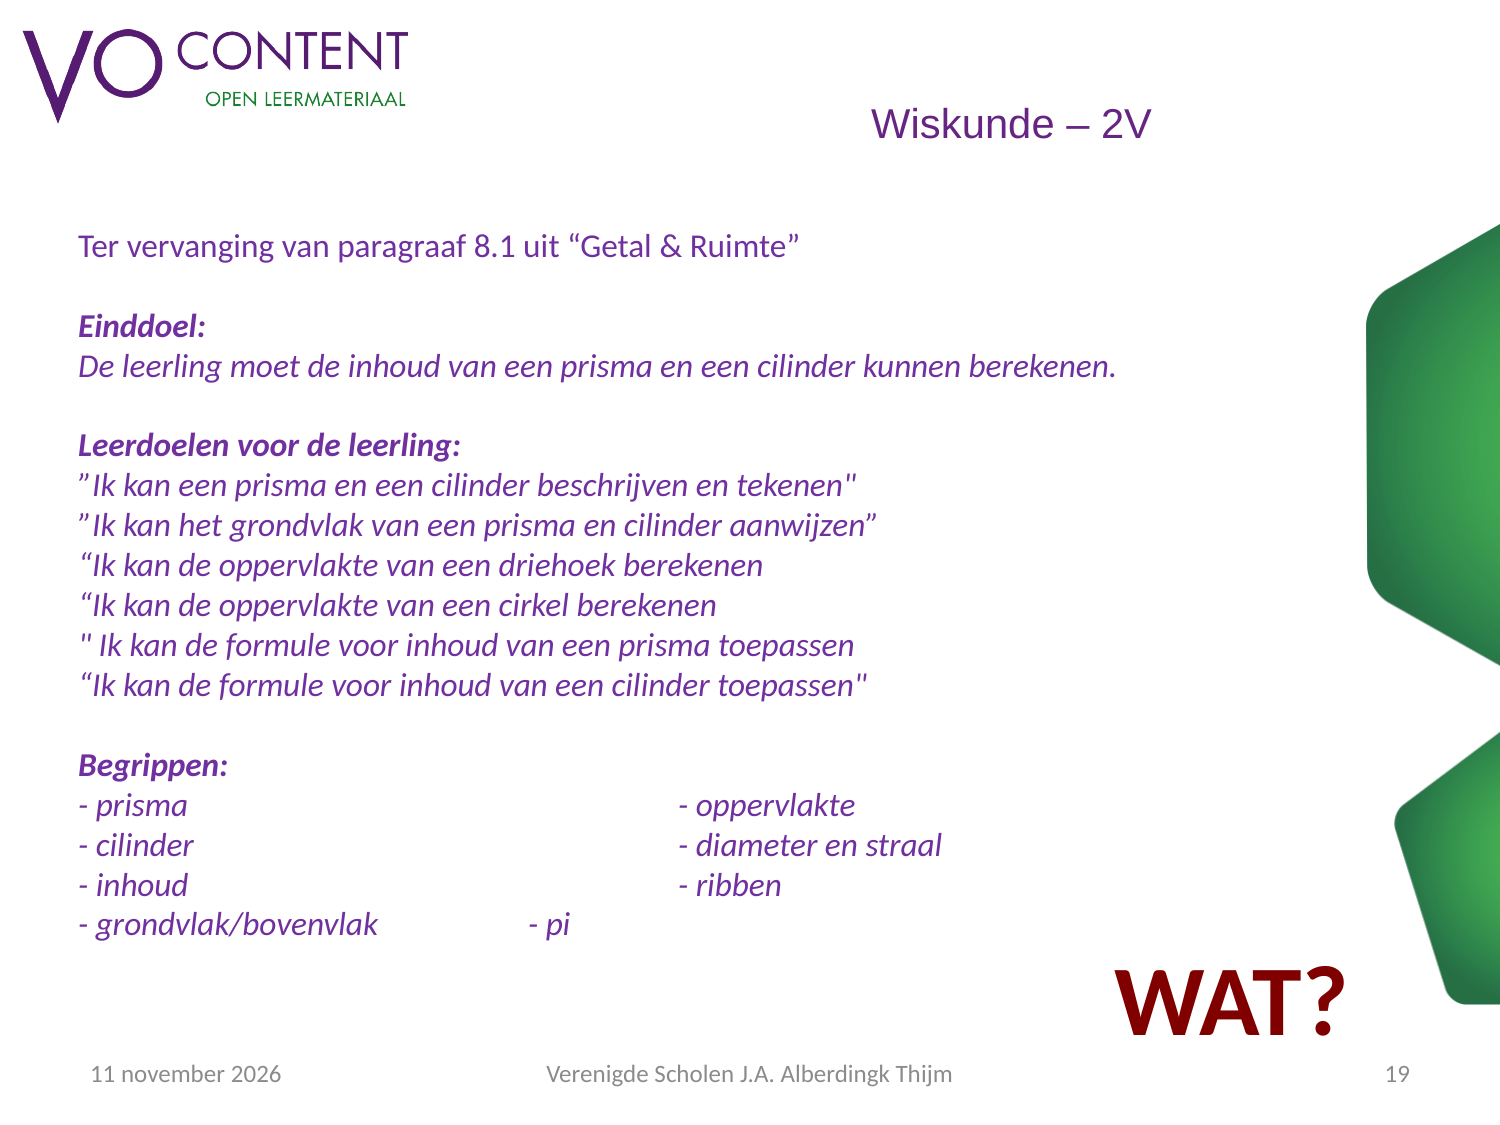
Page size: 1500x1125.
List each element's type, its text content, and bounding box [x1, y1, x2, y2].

text_box Ter vervanging van paragraaf 8.1 uit “Getal & Ruimte” Einddoel: De leerling moet de inhoud van een prisma en een cilinder kunnen berekenen. Leerdoelen voor de leerling: ”Ik kan een prisma en een cilinder beschrijven en tekenen" ”Ik kan het grondvlak van een prisma en cilinder aanwijzen” “Ik kan de oppervlakte van een driehoek berekenen “Ik kan de oppervlakte van een cirkel berekenen " Ik kan de formule voor inhoud van een prisma toepassen “Ik kan de formule voor inhoud van een cilinder toepassen" Begrippen: - prisma - oppervlakte - cilinder - diameter en straal - inhoud - ribben - grondvlak/bovenvlak - pi [63, 216, 1229, 995]
picture [22, 29, 408, 124]
text_box WAT? [1099, 927, 1394, 1063]
slide_number 19 [1074, 1042, 1425, 1103]
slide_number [75, 1042, 425, 1103]
footer Verenigde Scholen J.A. Alberdingk Thijm [512, 1042, 988, 1103]
title Wiskunde – 2V [856, 84, 1294, 160]
picture [1366, 222, 1500, 1005]
